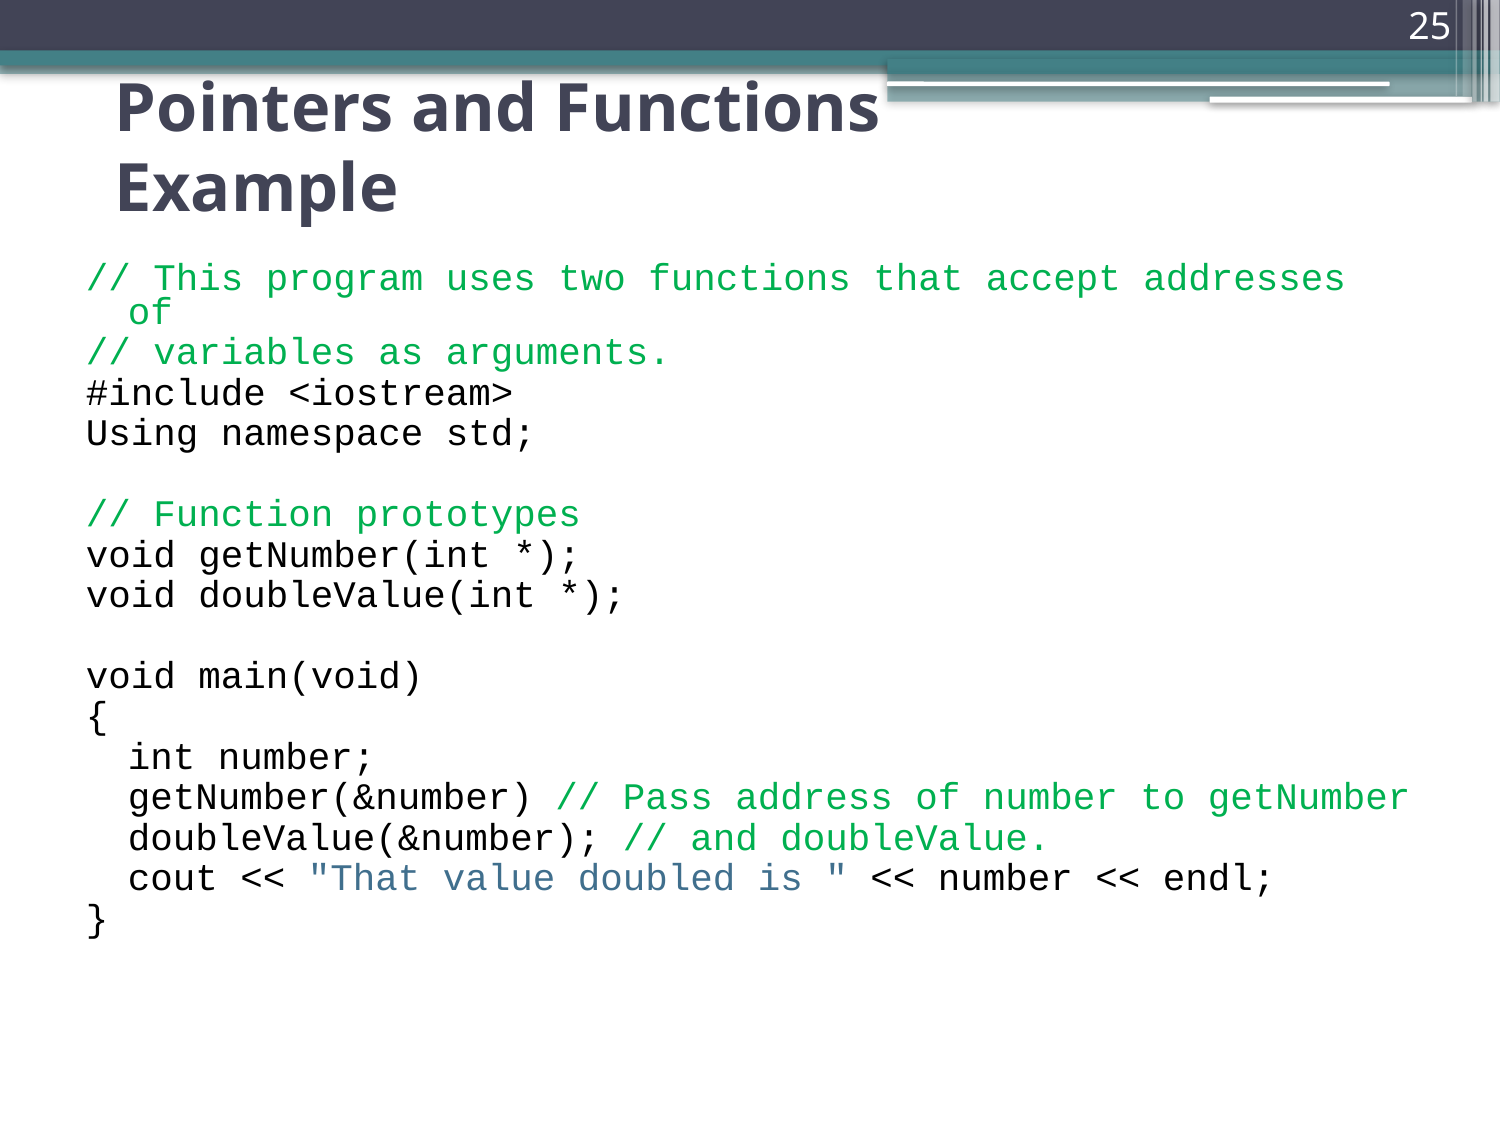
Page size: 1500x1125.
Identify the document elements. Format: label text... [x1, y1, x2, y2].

slide_number 25 [1341, 0, 1466, 61]
list // This program uses two functions that accept addresses of // variables as arguments. #include <iostream> Using namespace std; // Function prototypes void getNumber(int *); void doubleValue(int *); void main(void) { int number; getNumber(&number) // Pass address of number to getNumber doubleValue(&number); // and doubleValue. cout << "That value doubled is " << number << endl; } [53, 255, 1429, 1068]
title Pointers and Functions Example [100, 113, 1376, 177]
